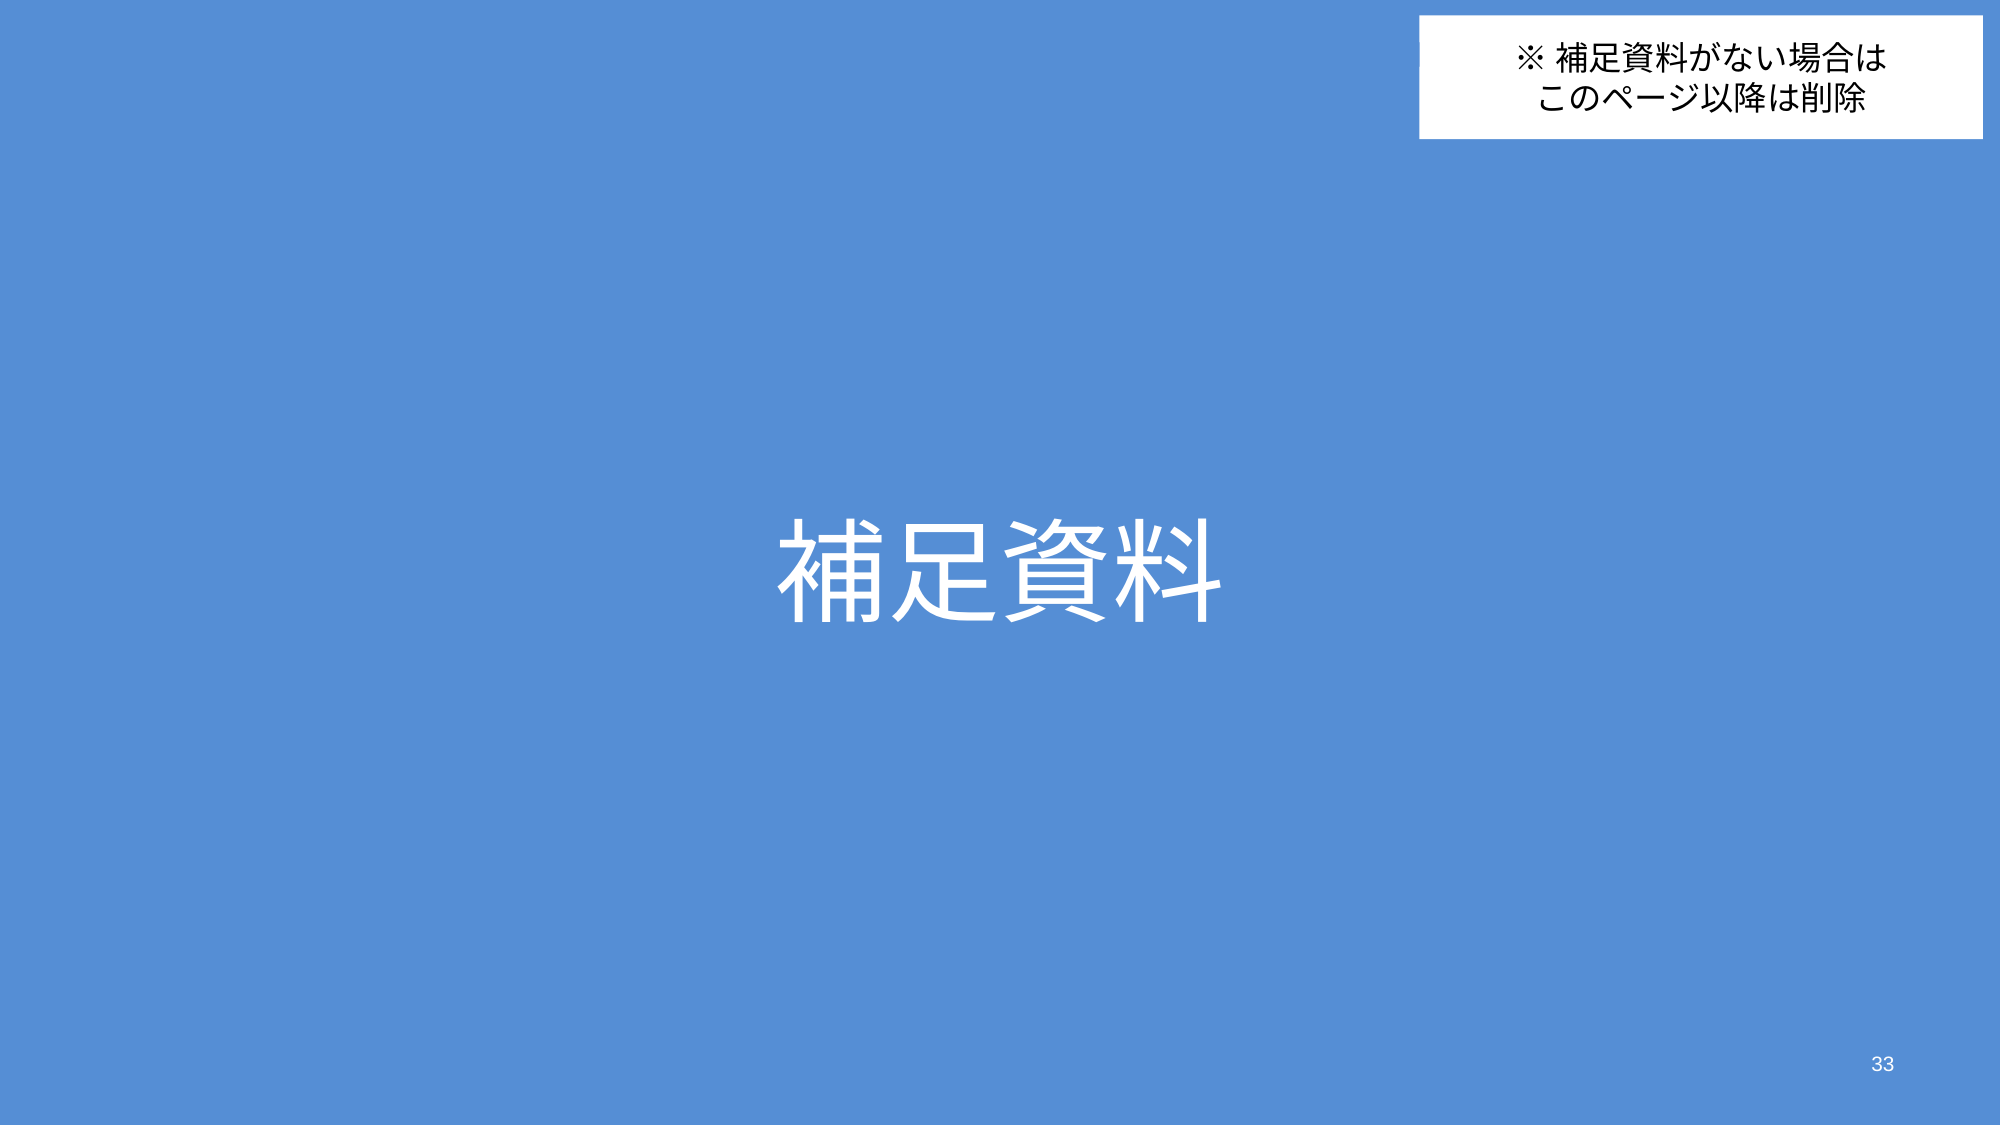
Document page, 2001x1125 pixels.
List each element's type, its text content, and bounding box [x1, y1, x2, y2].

text_box 補足資料 [209, 471, 1791, 654]
text_box ※補足資料がない場合は このページ以降は削除 [1418, 14, 1984, 141]
